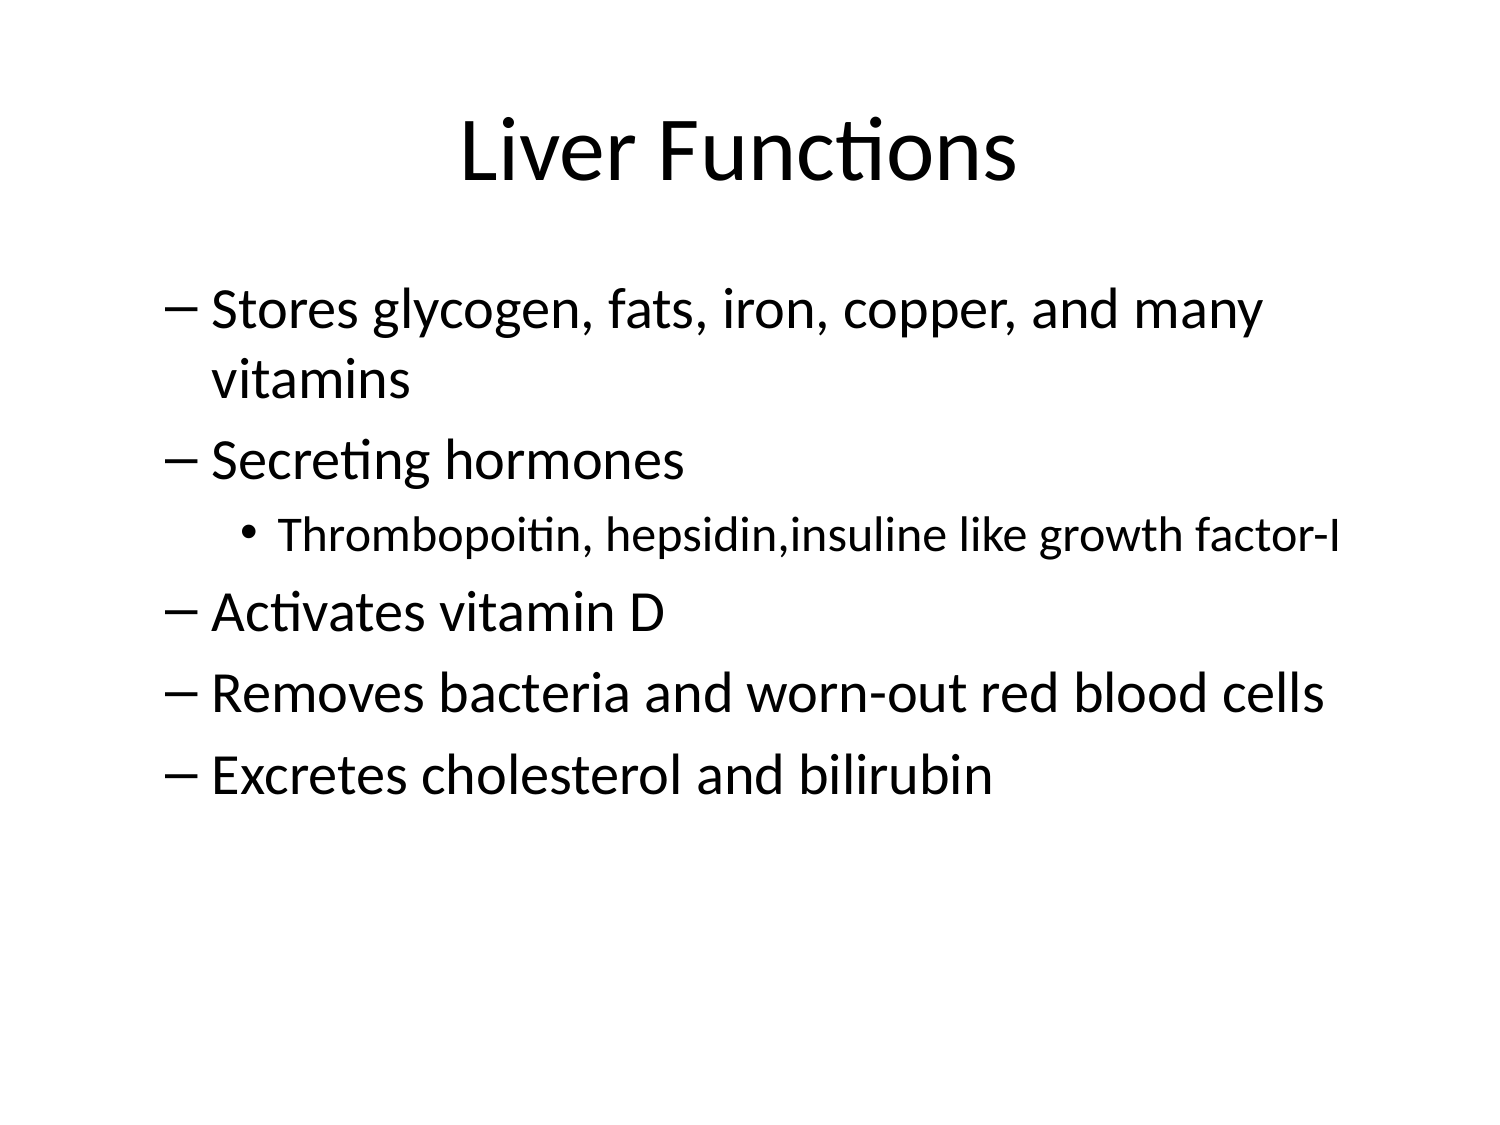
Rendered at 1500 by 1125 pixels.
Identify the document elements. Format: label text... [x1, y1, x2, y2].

list Stores glycogen, fats, iron, copper, and many vitamins Secreting hormones Thrombopoitin, hepsidin,insuline like growth factor-I Activates vitamin D Removes bacteria and worn-out red blood cells Excretes cholesterol and bilirubin [75, 262, 1425, 1005]
title Liver Functions [75, 50, 1425, 238]
